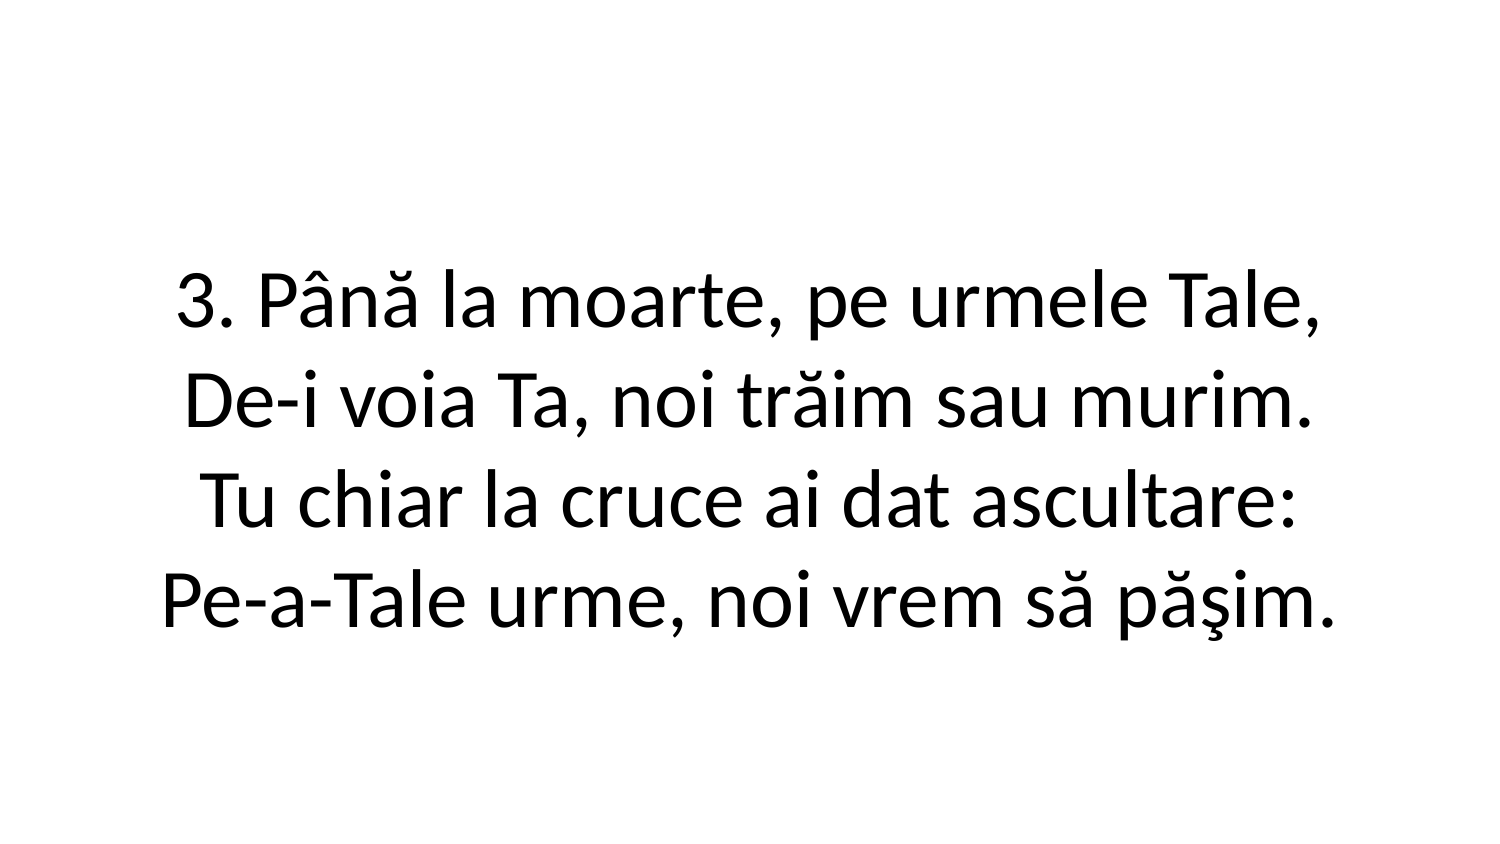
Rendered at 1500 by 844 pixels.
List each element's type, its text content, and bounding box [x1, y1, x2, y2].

text_box 3. Până la moarte, pe urmele Tale, De-i voia Ta, noi trăim sau murim. Tu chiar la cruce ai dat ascultare: Pe-a-Tale urme, noi vrem să păşim. [145, 192, 1355, 652]
